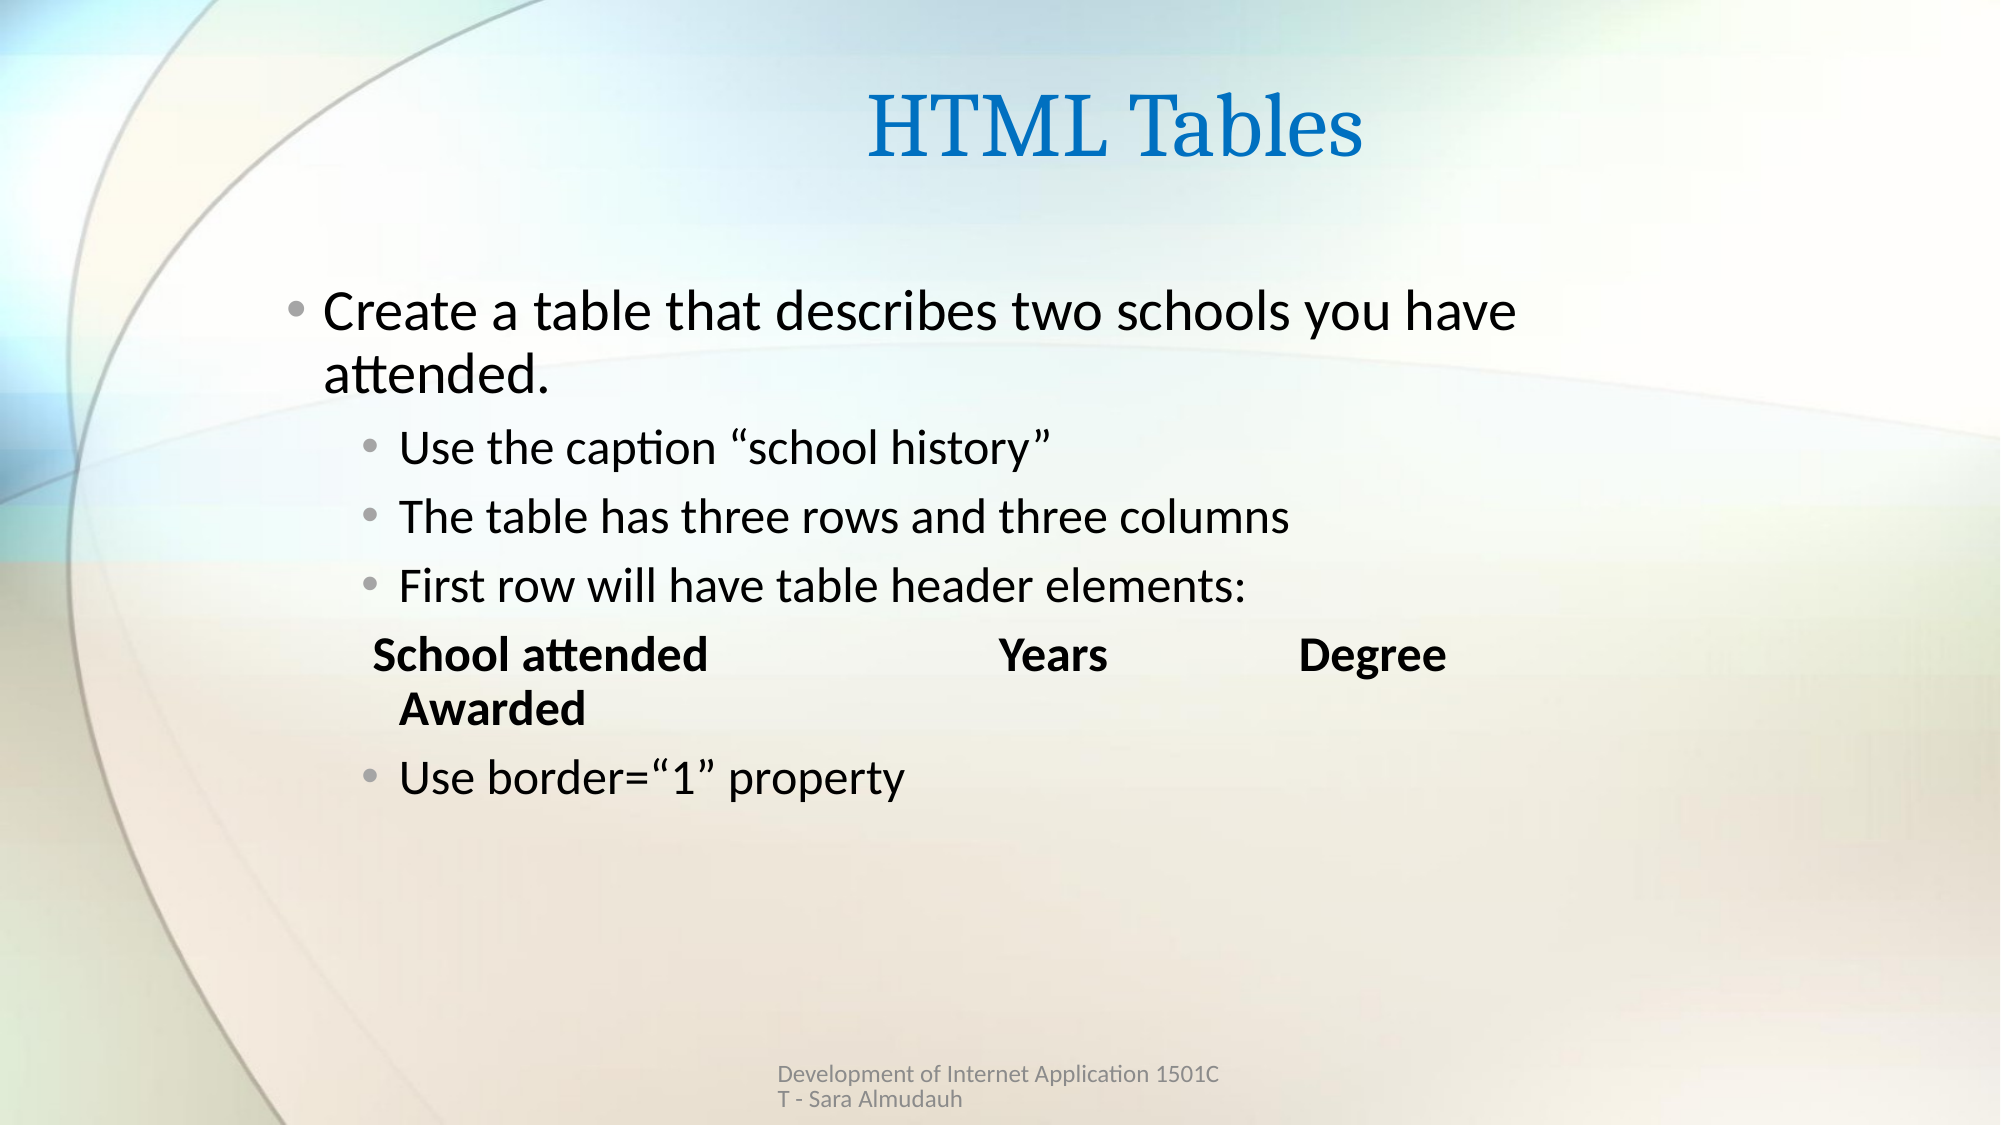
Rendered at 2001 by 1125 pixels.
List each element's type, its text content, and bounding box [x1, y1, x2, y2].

picture [0, 0, 2001, 1125]
list Create a table that describes two schools you have attended. Use the caption “school history” The table has three rows and three columns First row will have table header elements: School attended Years Degree Awarded Use border=“1” property [271, 273, 1622, 1016]
footer Development of Internet Application 1501CT - Sara Almudauh [762, 1042, 1238, 1103]
title HTML Tables [374, 64, 1857, 176]
